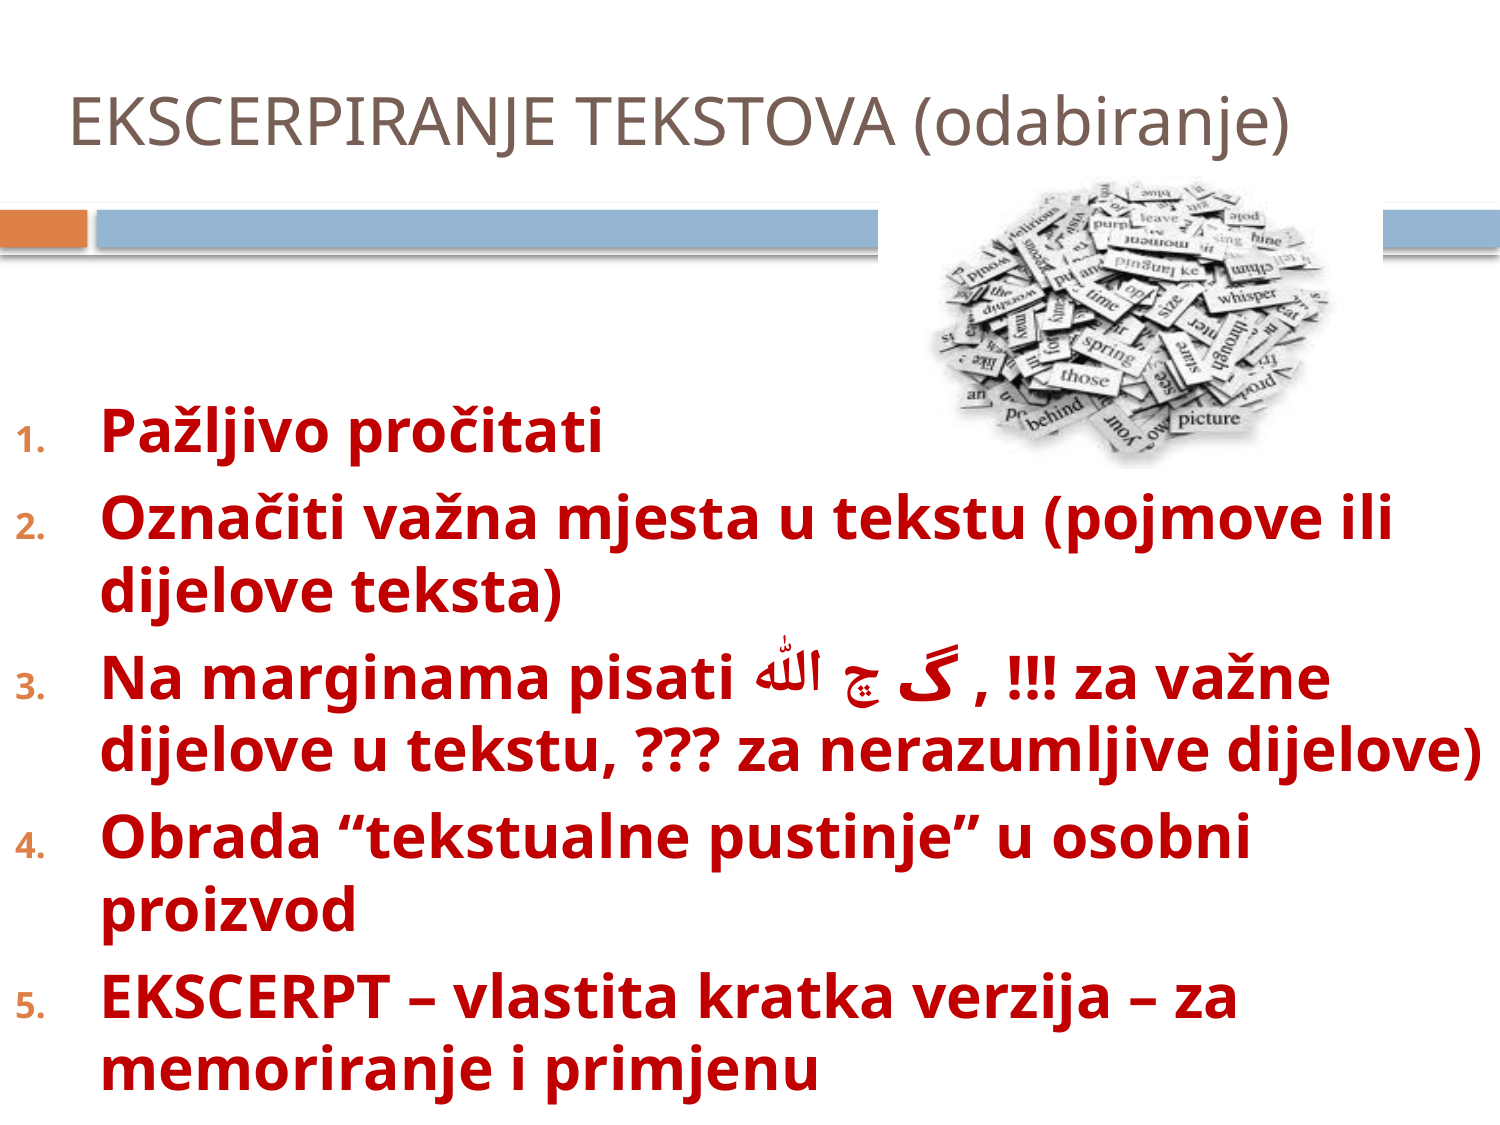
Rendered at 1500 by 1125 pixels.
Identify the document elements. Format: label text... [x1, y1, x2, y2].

title EKSCERPIRANJE TEKSTOVA (odabiranje) [34, 37, 1439, 201]
list Pažljivo pročitati Označiti važna mjesta u tekstu (pojmove ili dijelove teksta) Na marginama pisati ﮒ ﭾ ﷲ , !!! za važne dijelove u tekstu, ??? za nerazumljive dijelove) Obrada “tekstualne pustinje” u osobni proizvod EKSCERPT – vlastita kratka verzija – za memoriranje i primjenu [0, 297, 1500, 1125]
picture [878, 163, 1384, 469]
